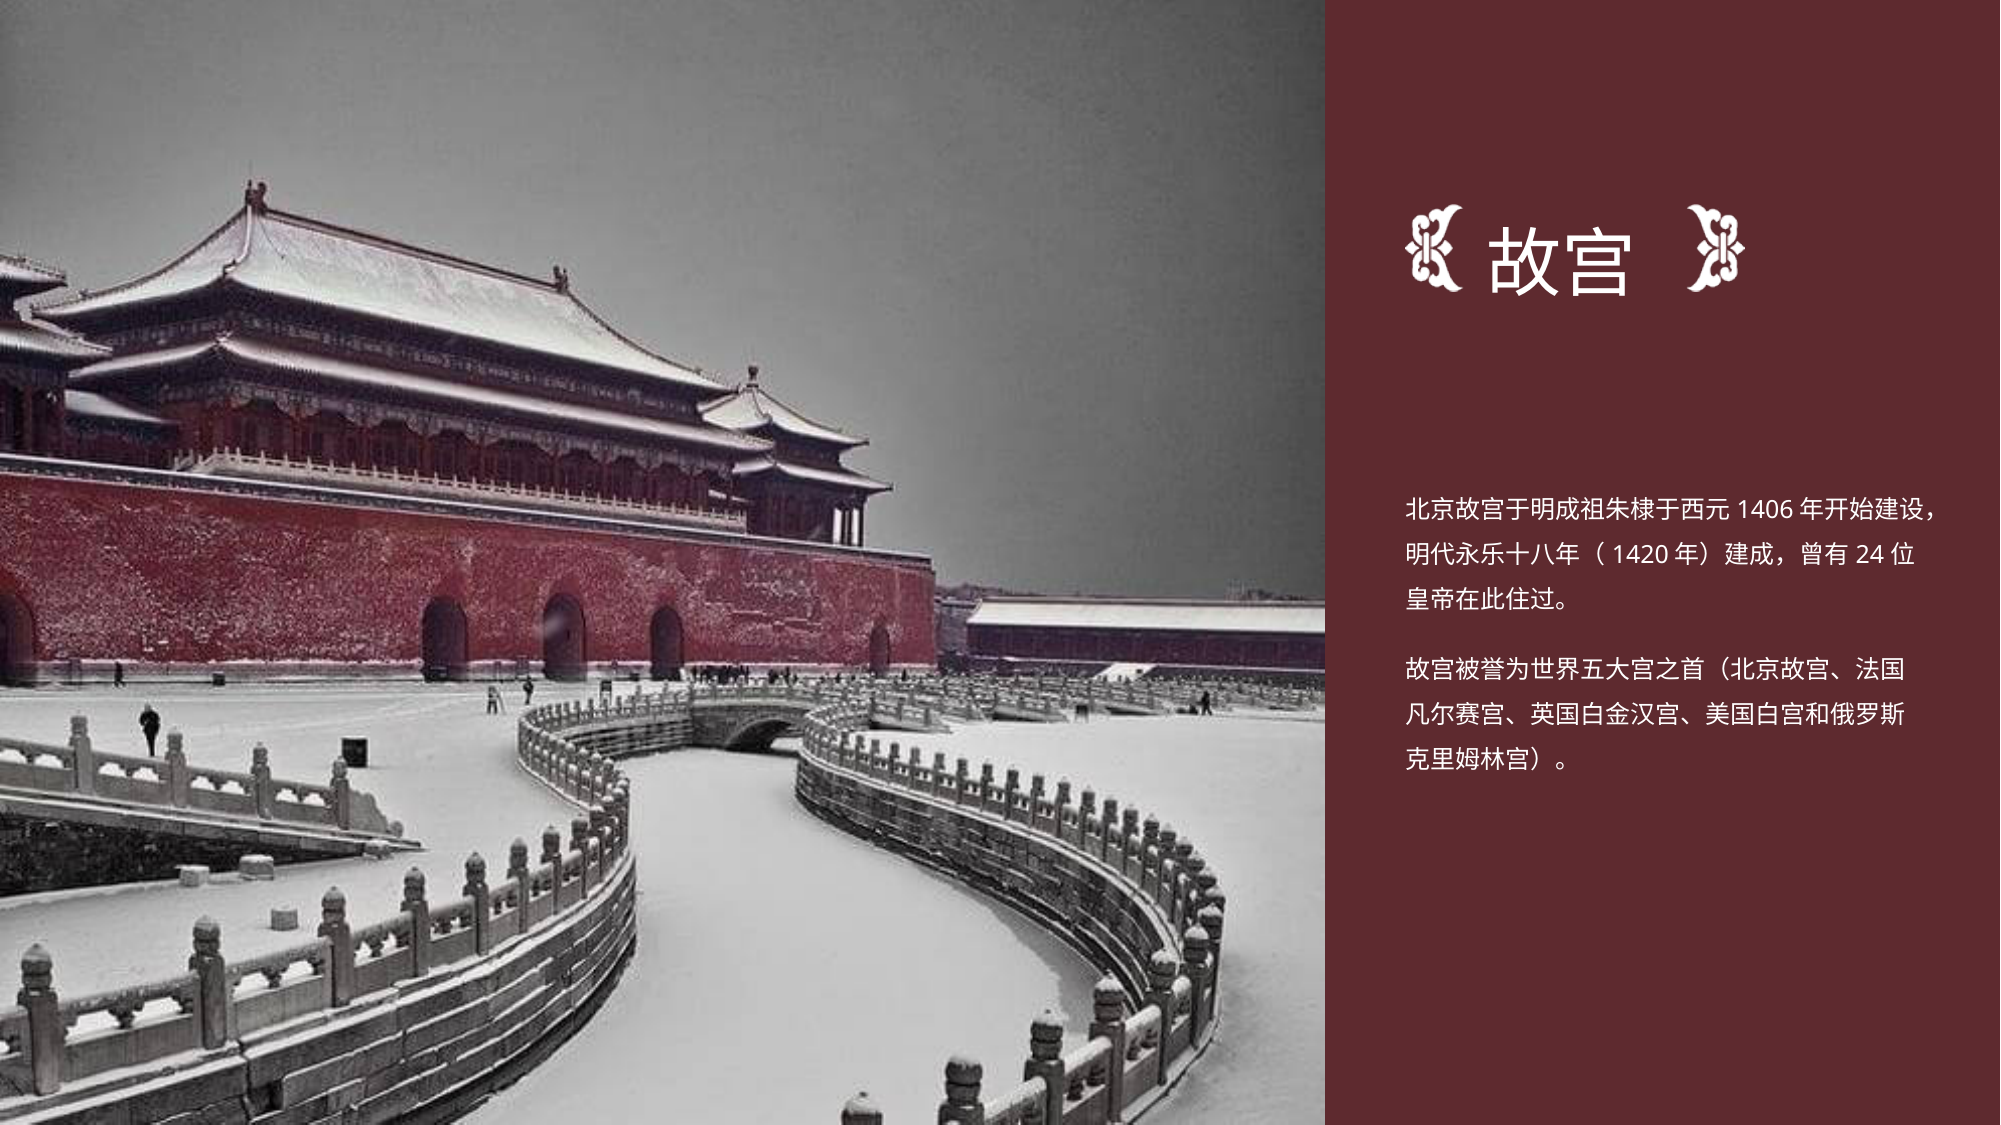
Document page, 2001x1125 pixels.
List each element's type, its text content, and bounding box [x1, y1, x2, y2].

picture [0, 0, 1325, 1125]
text_box 故宫 [1486, 170, 1673, 306]
picture [1405, 204, 1464, 292]
picture [1686, 204, 1745, 292]
text_box 北京故宫于明成祖朱棣于西元1406年开始建设，明代永乐十八年（1420年）建成，曾有24位皇帝在此住过。 故宫被誉为世界五大宫之首（北京故宫、法国凡尔赛宫、英国白金汉宫、美国白宫和俄罗斯克里姆林宫）。 [1405, 478, 1929, 774]
